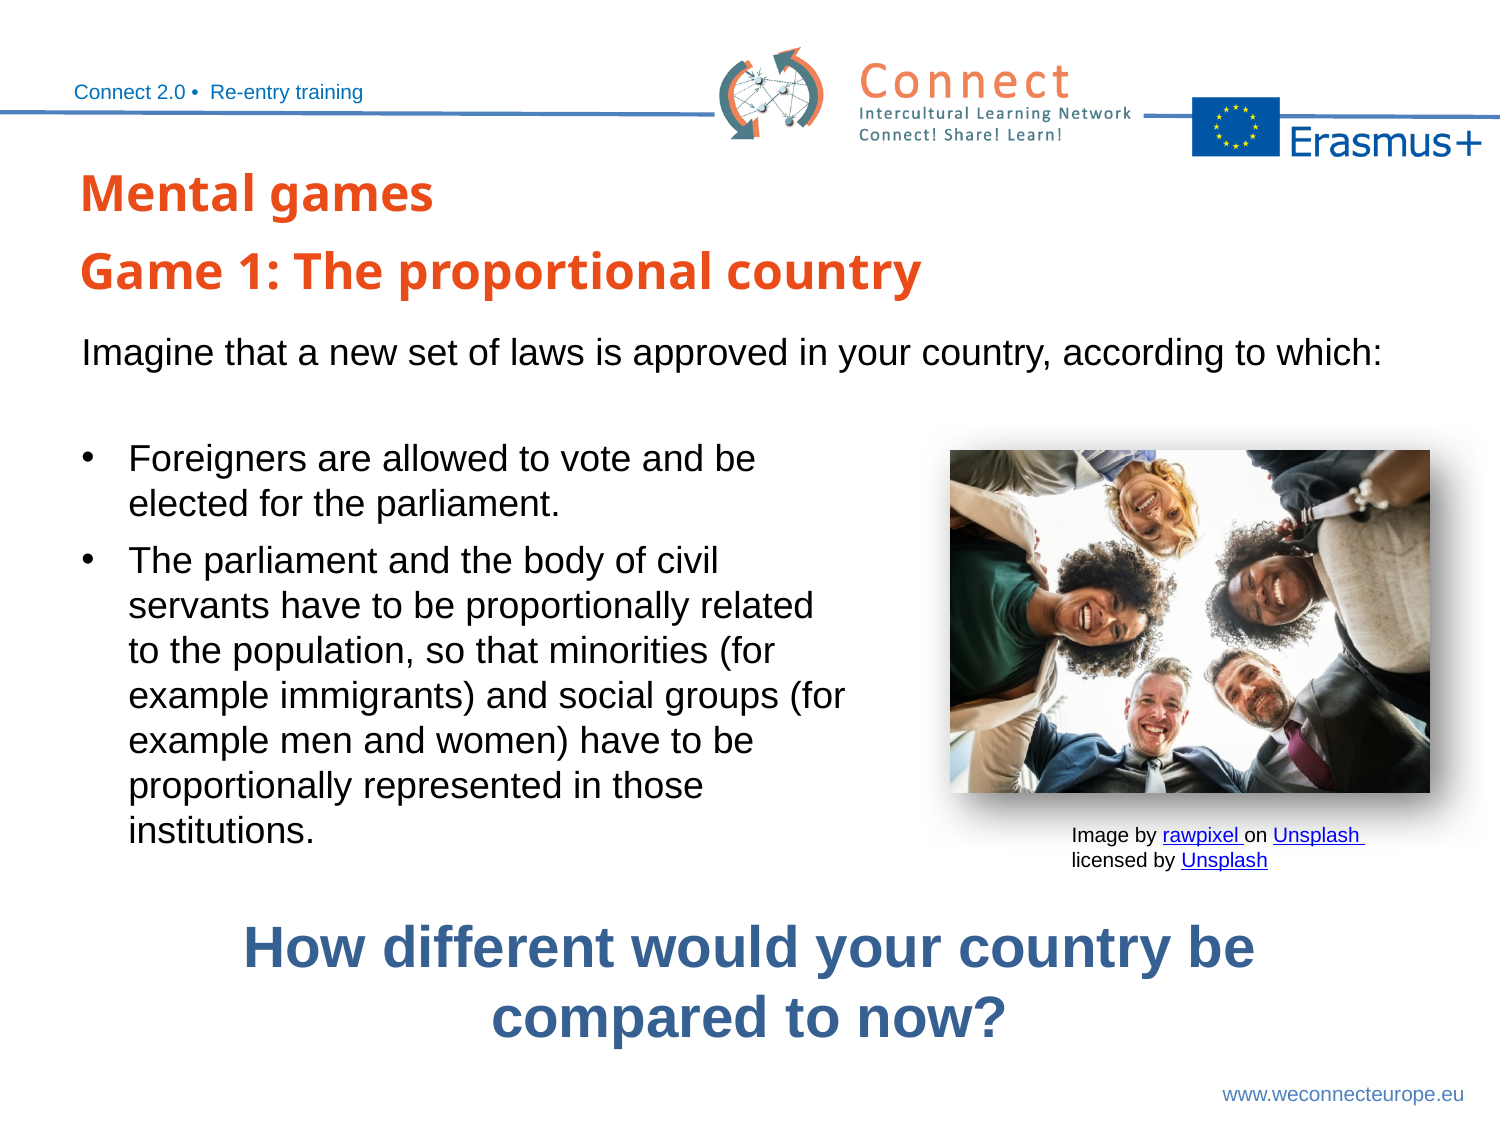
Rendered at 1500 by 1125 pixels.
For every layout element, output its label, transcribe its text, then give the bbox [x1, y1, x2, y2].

text_box Mental games [64, 153, 550, 229]
picture [714, 42, 1144, 153]
text_box Foreigners are allowed to vote and be elected for the parliament. The parliament and the body of civil servants have to be proportionally related to the population, so that minorities (for example immigrants) and social groups (for example men and women) have to be proportionally represented in those institutions. [66, 426, 870, 859]
picture [1175, 80, 1498, 173]
text_box How different would your country be compared to now? [159, 902, 1341, 1057]
text_box Game 1: The proportional country [64, 231, 1034, 307]
picture [950, 450, 1430, 794]
text_box Image by rawpixel on Unsplash licensed by Unsplash [1056, 838, 1430, 879]
text_box Imagine that a new set of laws is approved in your country, according to which: [66, 320, 1424, 381]
